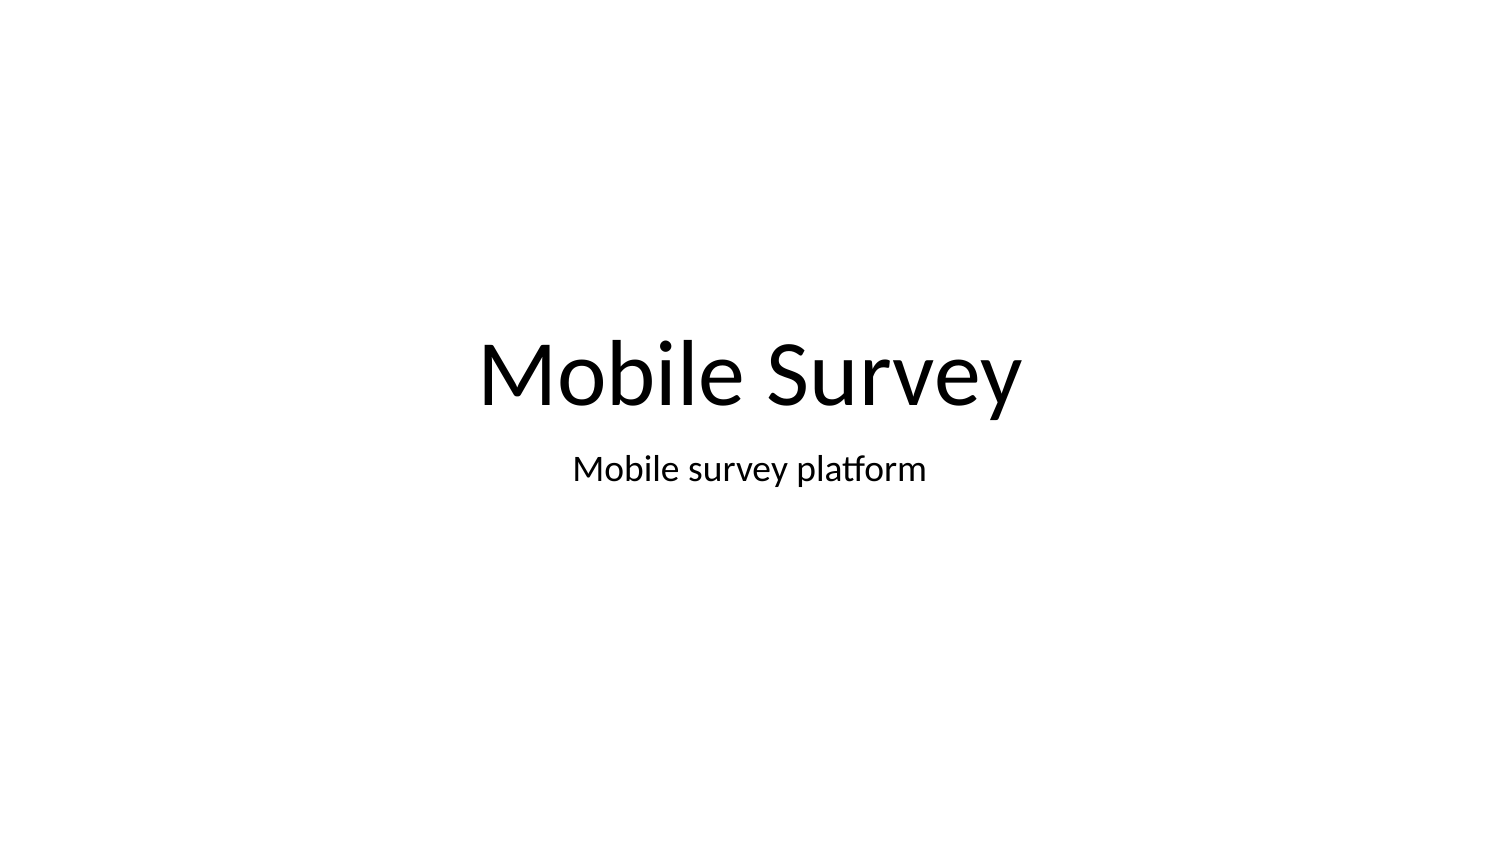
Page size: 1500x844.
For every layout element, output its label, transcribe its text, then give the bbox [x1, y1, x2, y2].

title Mobile Survey [187, 138, 1313, 432]
subtitle Mobile survey platform [187, 443, 1313, 647]
